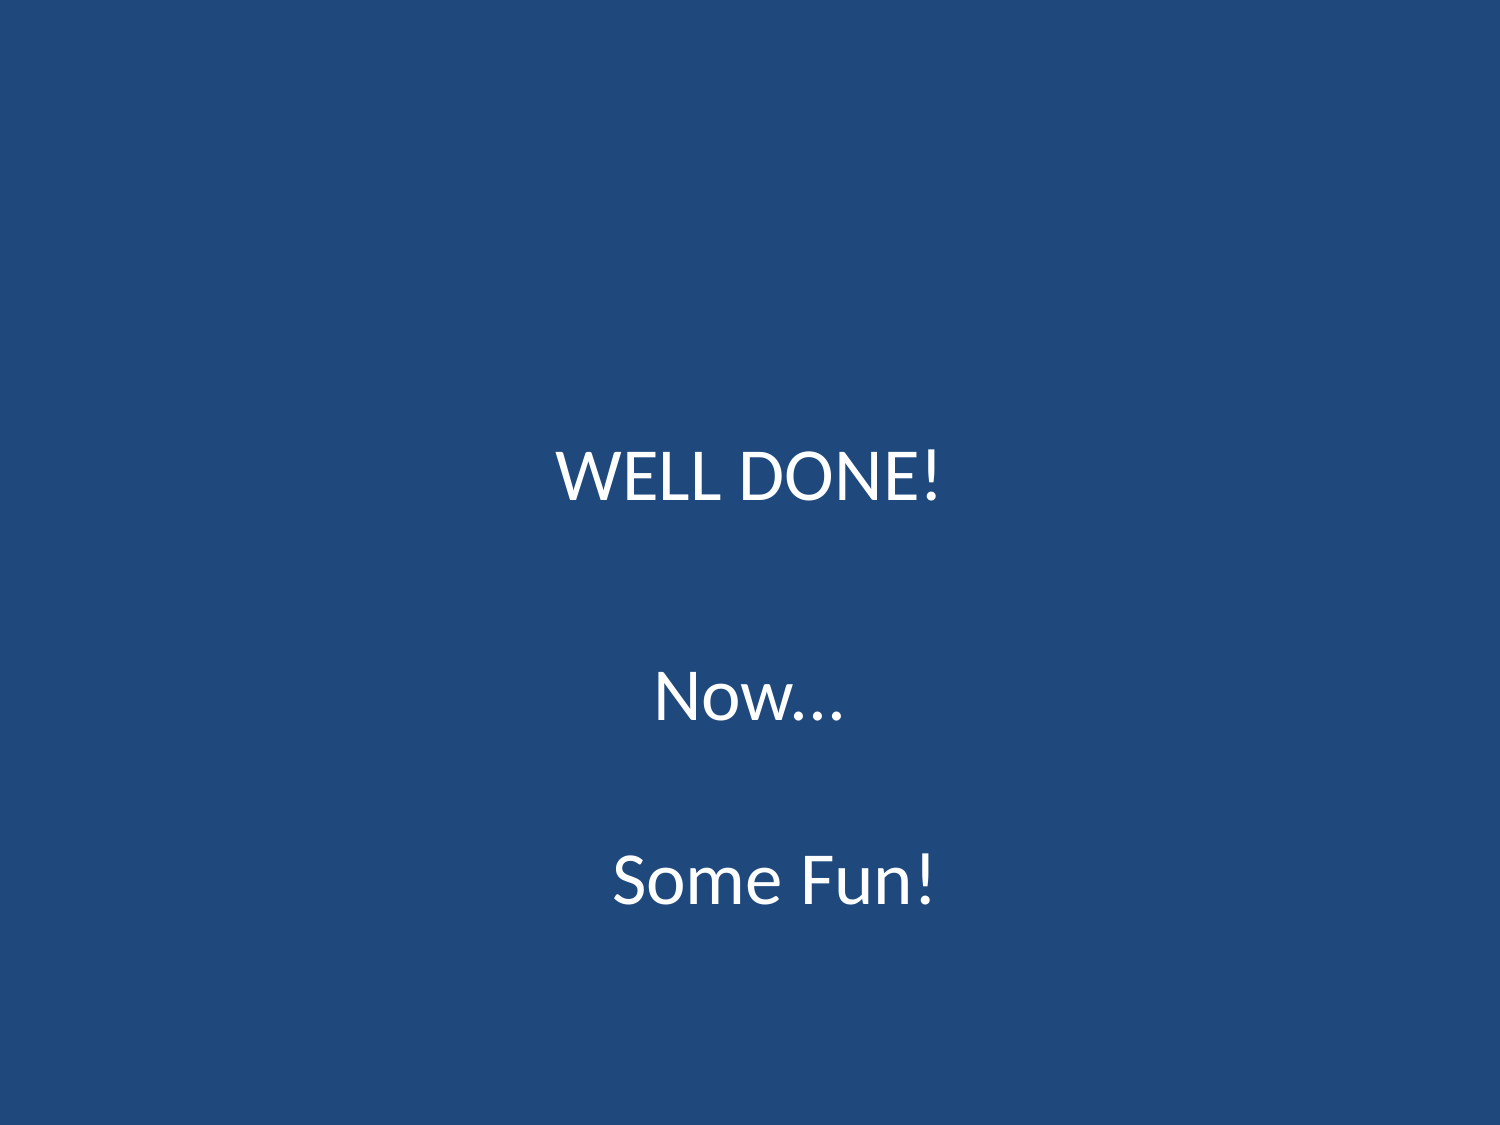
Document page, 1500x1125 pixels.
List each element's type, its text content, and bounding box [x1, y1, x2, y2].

text_box Some Fun! [478, 822, 1199, 927]
title WELL DONE! [112, 349, 1388, 591]
subtitle Now... [225, 637, 1275, 776]
